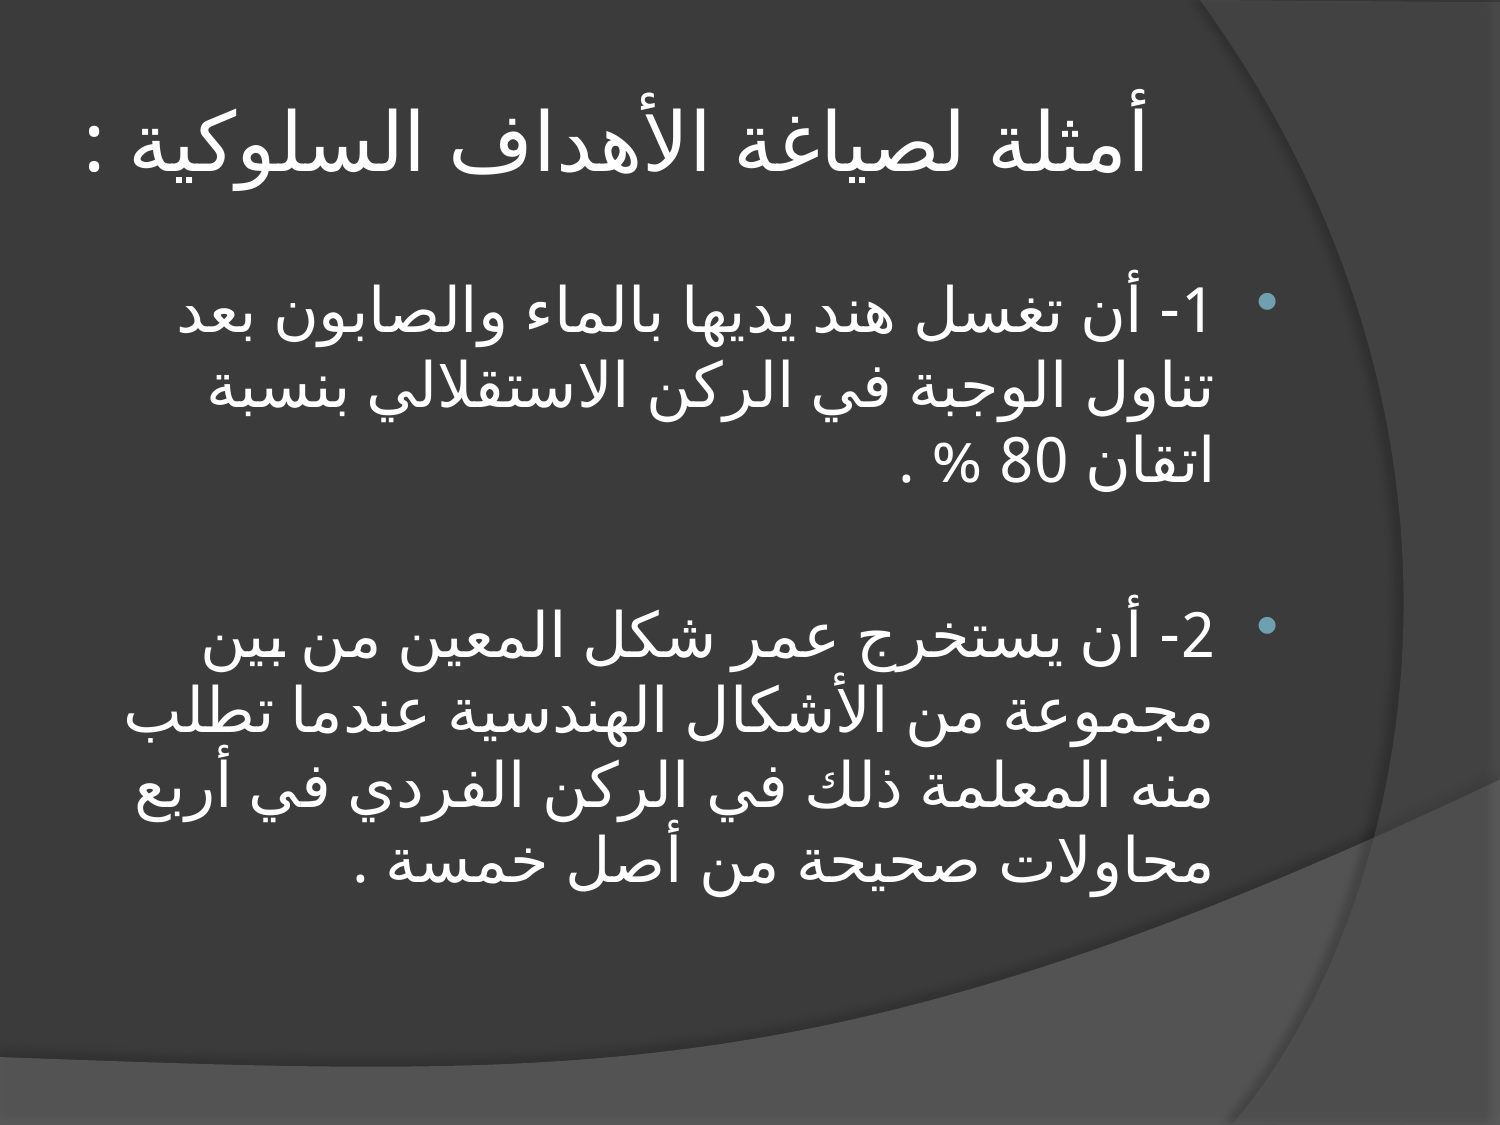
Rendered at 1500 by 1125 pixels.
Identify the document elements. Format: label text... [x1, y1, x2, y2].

title أمثلة لصياغة الأهداف السلوكية : [75, 45, 1300, 233]
list 1- أن تغسل هند يديها بالماء والصابون بعد تناول الوجبة في الركن الاستقلالي بنسبة اتقان 80 % . 2- أن يستخرج عمر شكل المعين من بين مجموعة من الأشكال الهندسية عندما تطلب منه المعلمة ذلك في الركن الفردي في أربع محاولات صحيحة من أصل خمسة . [75, 262, 1300, 1005]
